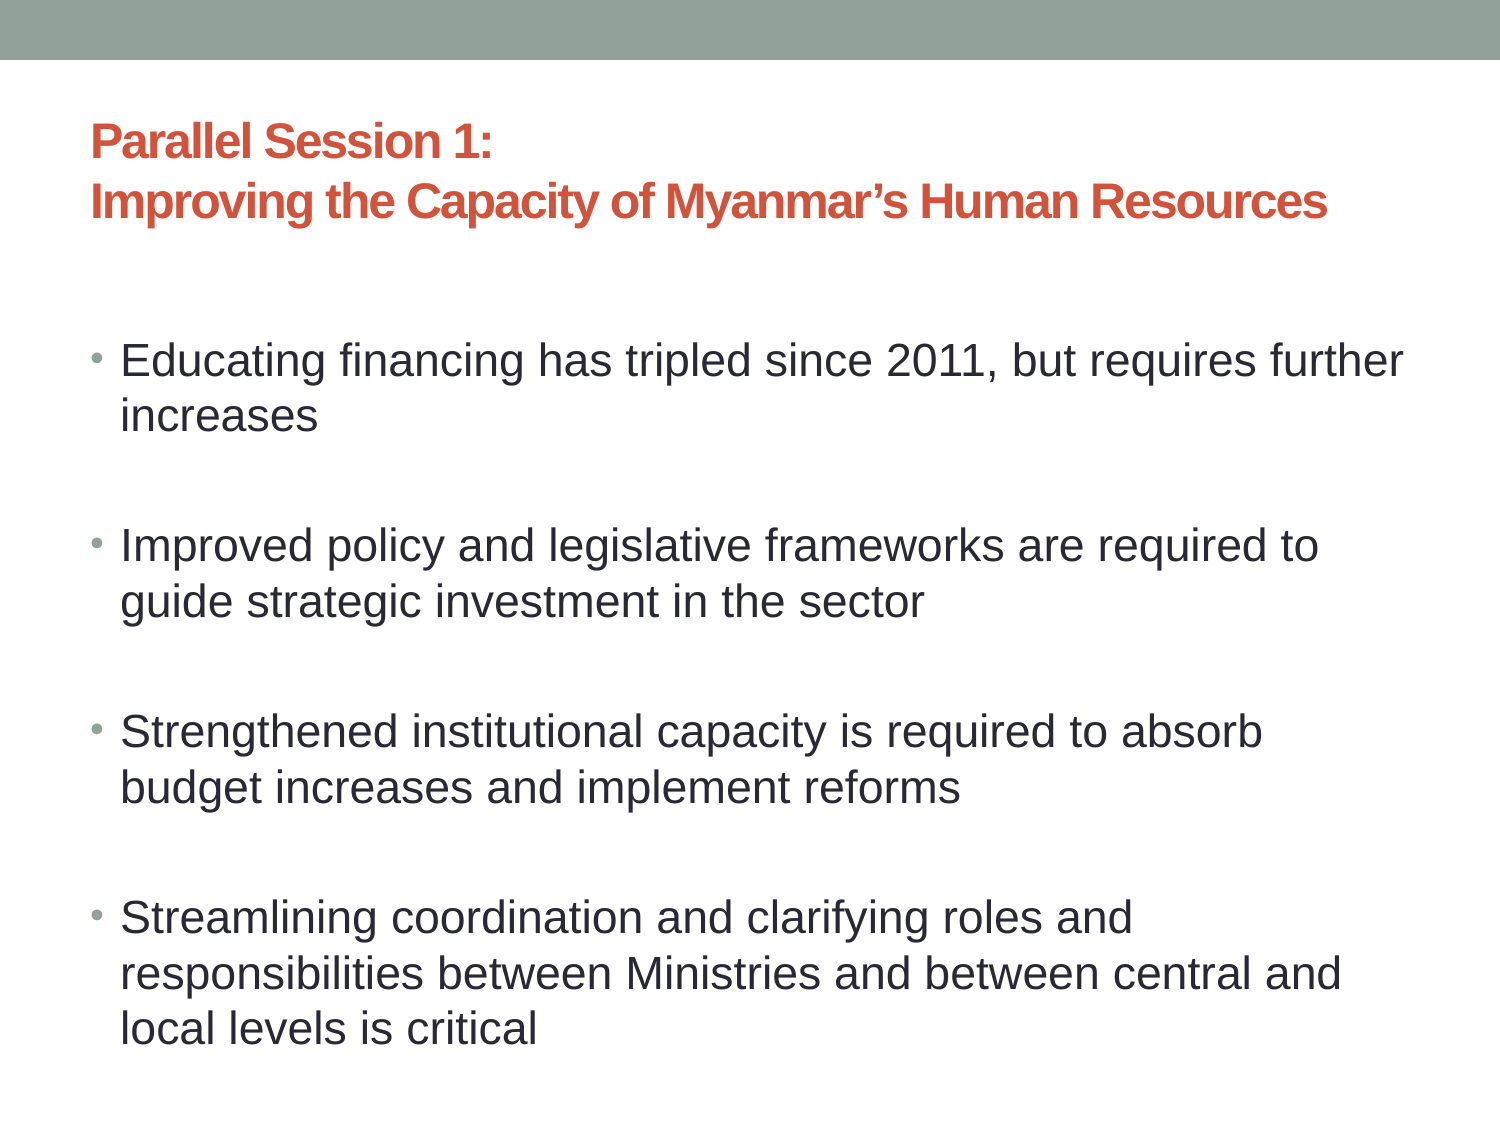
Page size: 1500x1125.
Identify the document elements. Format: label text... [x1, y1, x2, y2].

title Parallel Session 1: Improving the Capacity of Myanmar’s Human Resources [75, 87, 1425, 250]
list Educating financing has tripled since 2011, but requires further increases Improved policy and legislative frameworks are required to guide strategic investment in the sector Strengthened institutional capacity is required to absorb budget increases and implement reforms Streamlining coordination and clarifying roles and responsibilities between Ministries and between central and local levels is critical [75, 322, 1425, 1063]
